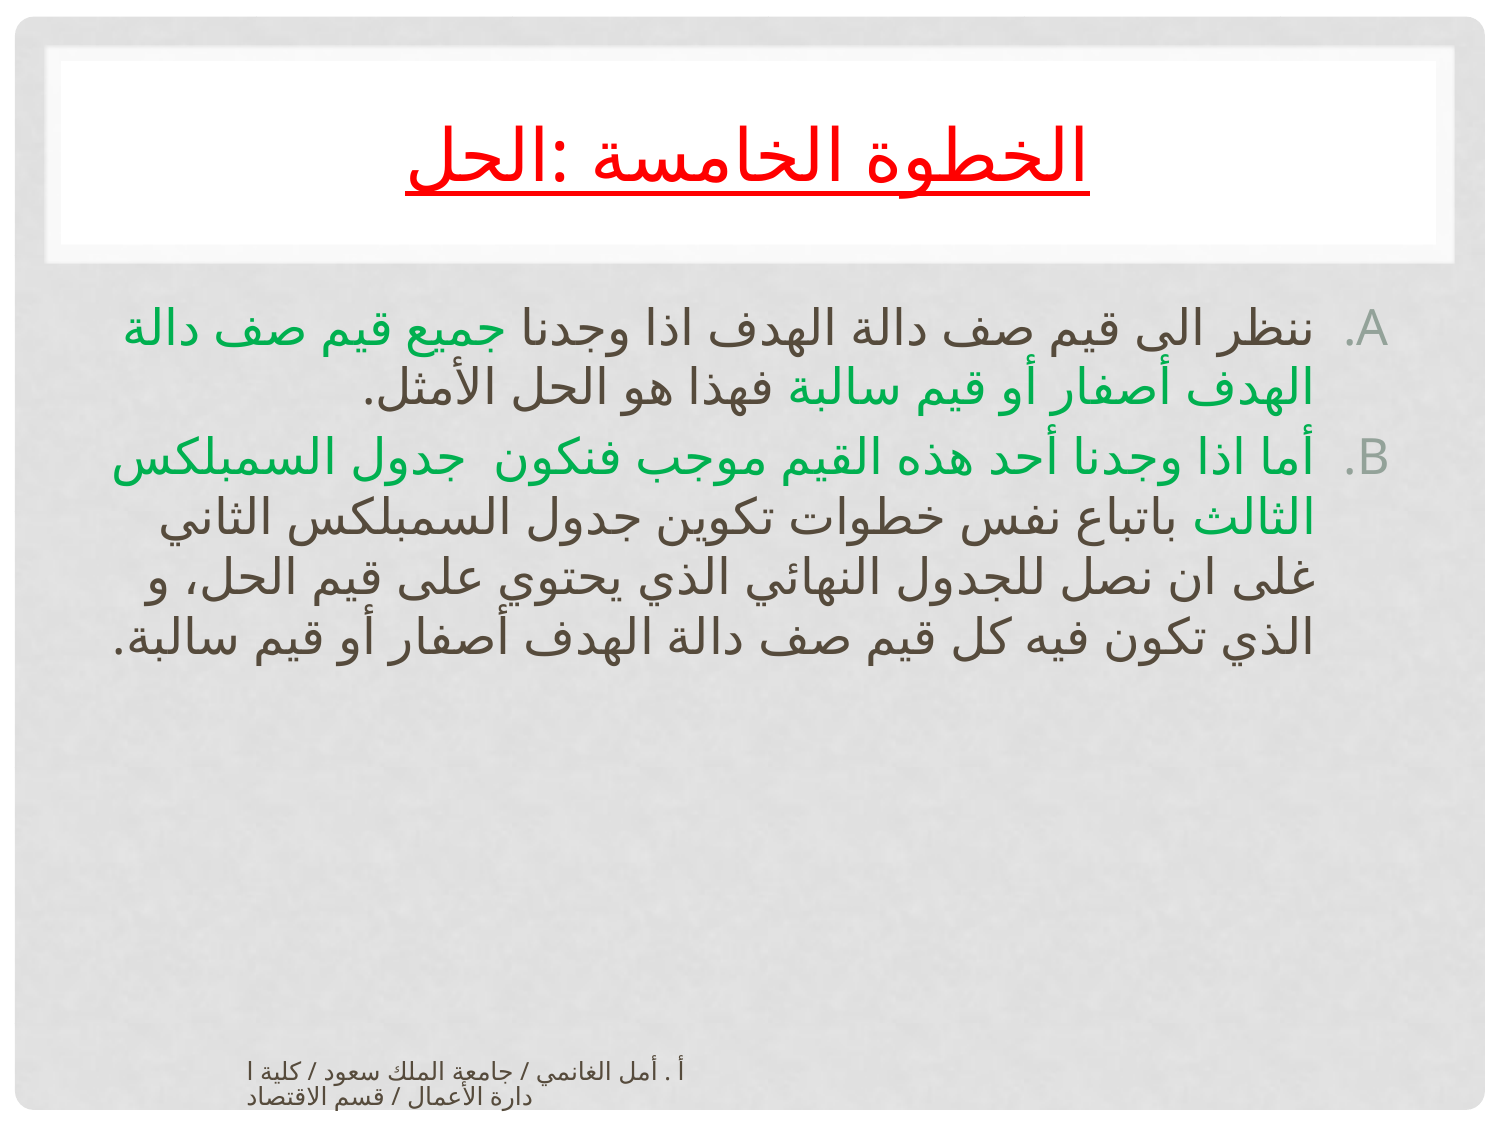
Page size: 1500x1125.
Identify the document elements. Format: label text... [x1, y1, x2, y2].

list ننظر الى قيم صف دالة الهدف اذا وجدنا جميع قيم صف دالة الهدف أصفار أو قيم سالبة فهذا هو الحل الأمثل. أما اذا وجدنا أحد هذه القيم موجب فنكون جدول السمبلكس الثالث باتباع نفس خطوات تكوين جدول السمبلكس الثاني غلى ان نصل للجدول النهائي الذي يحتوي على قيم الحل، و الذي تكون فيه كل قيم صف دالة الهدف أصفار أو قيم سالبة. [75, 287, 1425, 1005]
title الخطوة الخامسة :الحل [69, 66, 1425, 238]
footer أ . أمل الغانمي / جامعة الملك سعود / كلية ادارة الأعمال / قسم الاقتصاد [512, 1042, 988, 1103]
